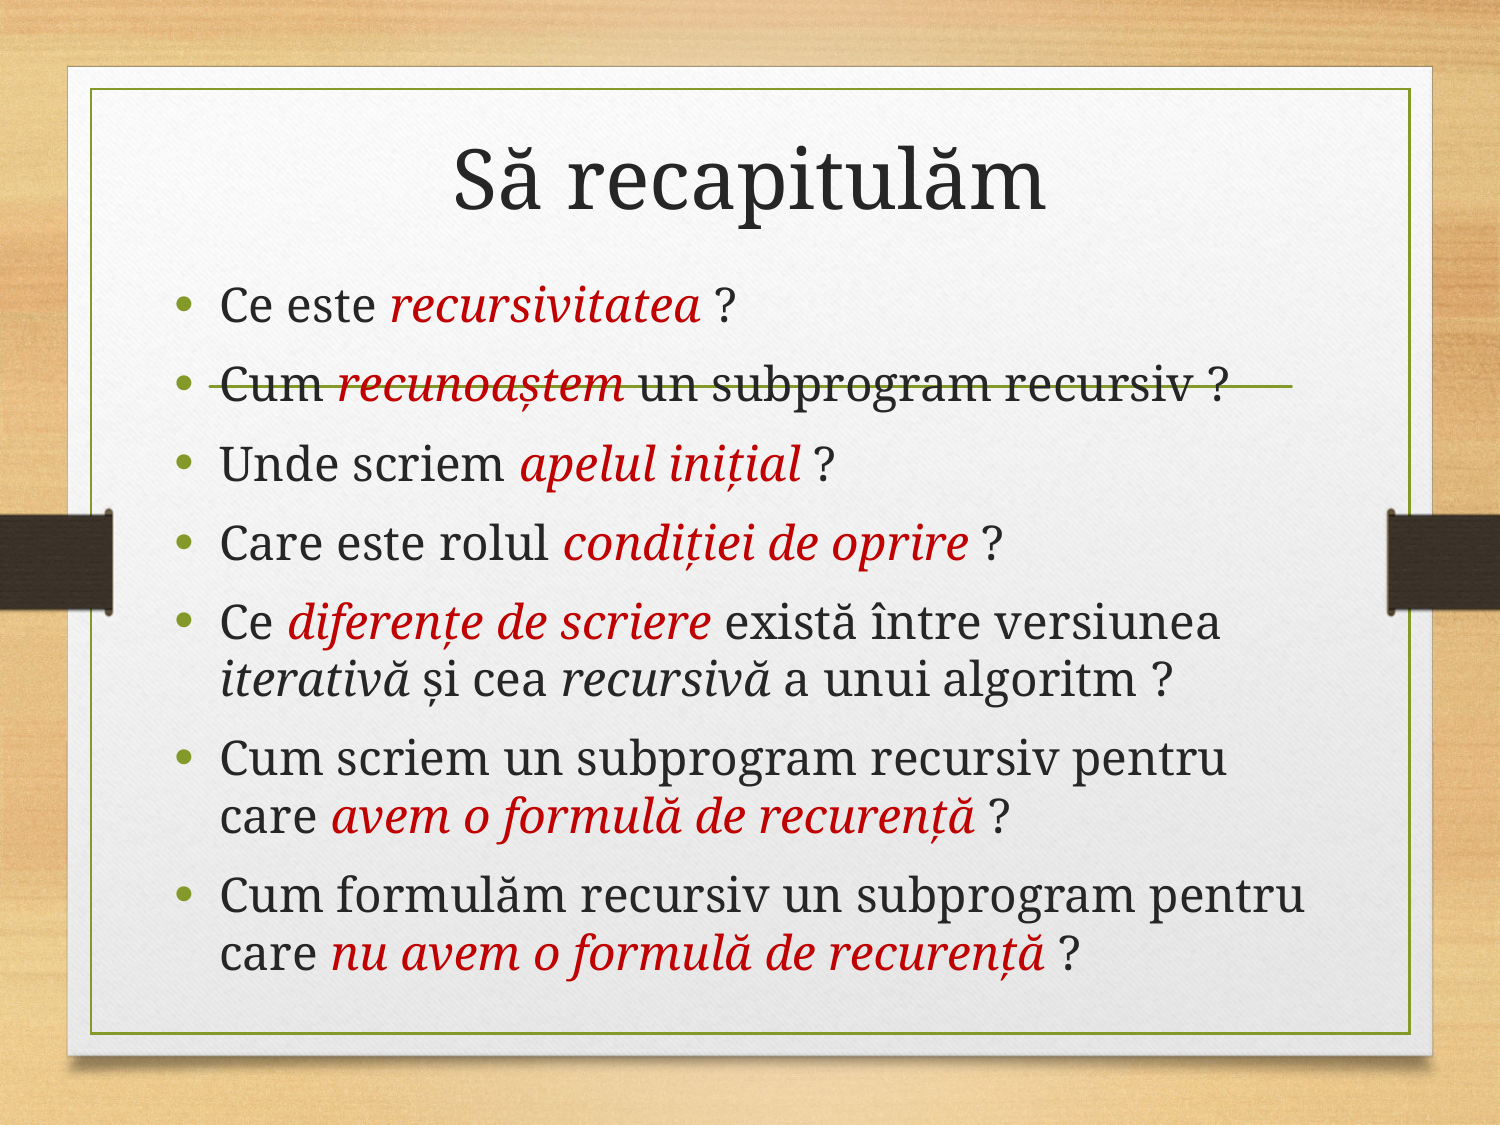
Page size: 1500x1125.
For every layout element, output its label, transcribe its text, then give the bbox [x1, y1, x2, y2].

picture [0, 0, 1500, 1125]
list Ce este recursivitatea ? Cum recunoaştem un subprogram recursiv ? Unde scriem apelul iniţial ? Care este rolul condiţiei de oprire ? Ce diferenţe de scriere există între versiunea iterativă şi cea recursivă a unui algoritm ? Cum scriem un subprogram recursiv pentru care avem o formulă de recurenţă ? Cum formulăm recursiv un subprogram pentru care nu avem o formulă de recurenţă ? [159, 267, 1355, 988]
title Să recapitulăm [147, 113, 1355, 239]
